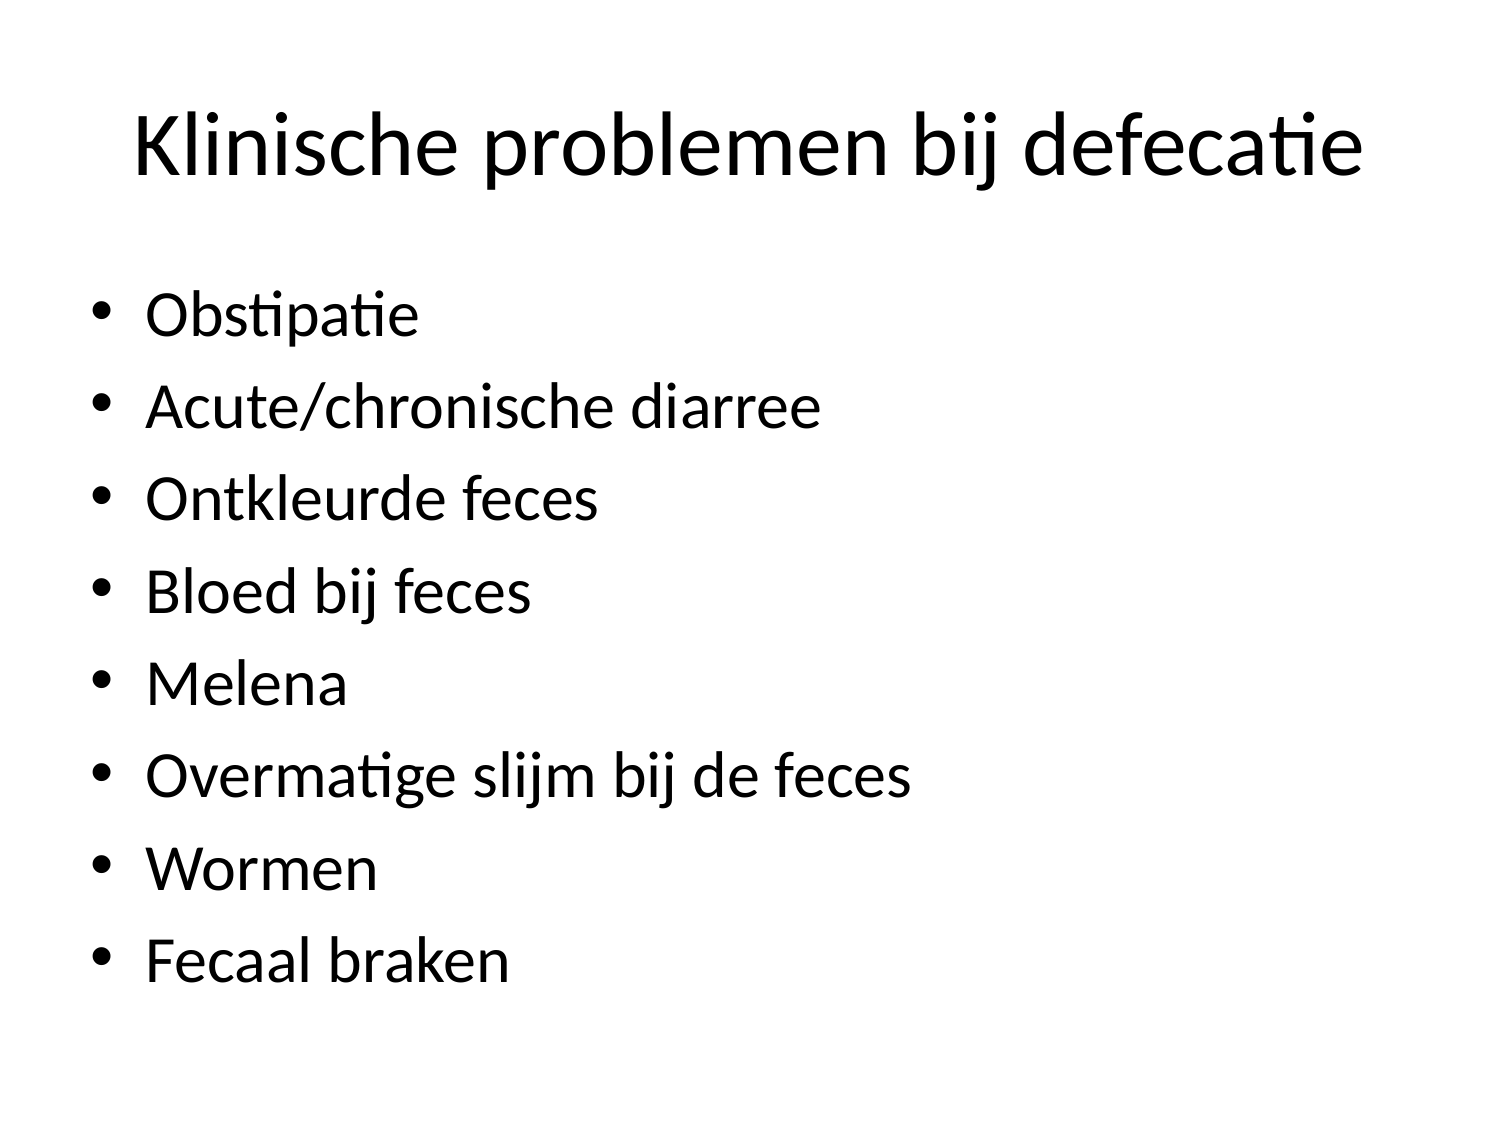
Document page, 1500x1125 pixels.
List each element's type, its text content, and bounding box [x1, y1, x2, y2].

title Klinische problemen bij defecatie [75, 45, 1425, 233]
list Obstipatie Acute/chronische diarree Ontkleurde feces Bloed bij feces Melena Overmatige slijm bij de feces Wormen Fecaal braken [75, 262, 1425, 1005]
